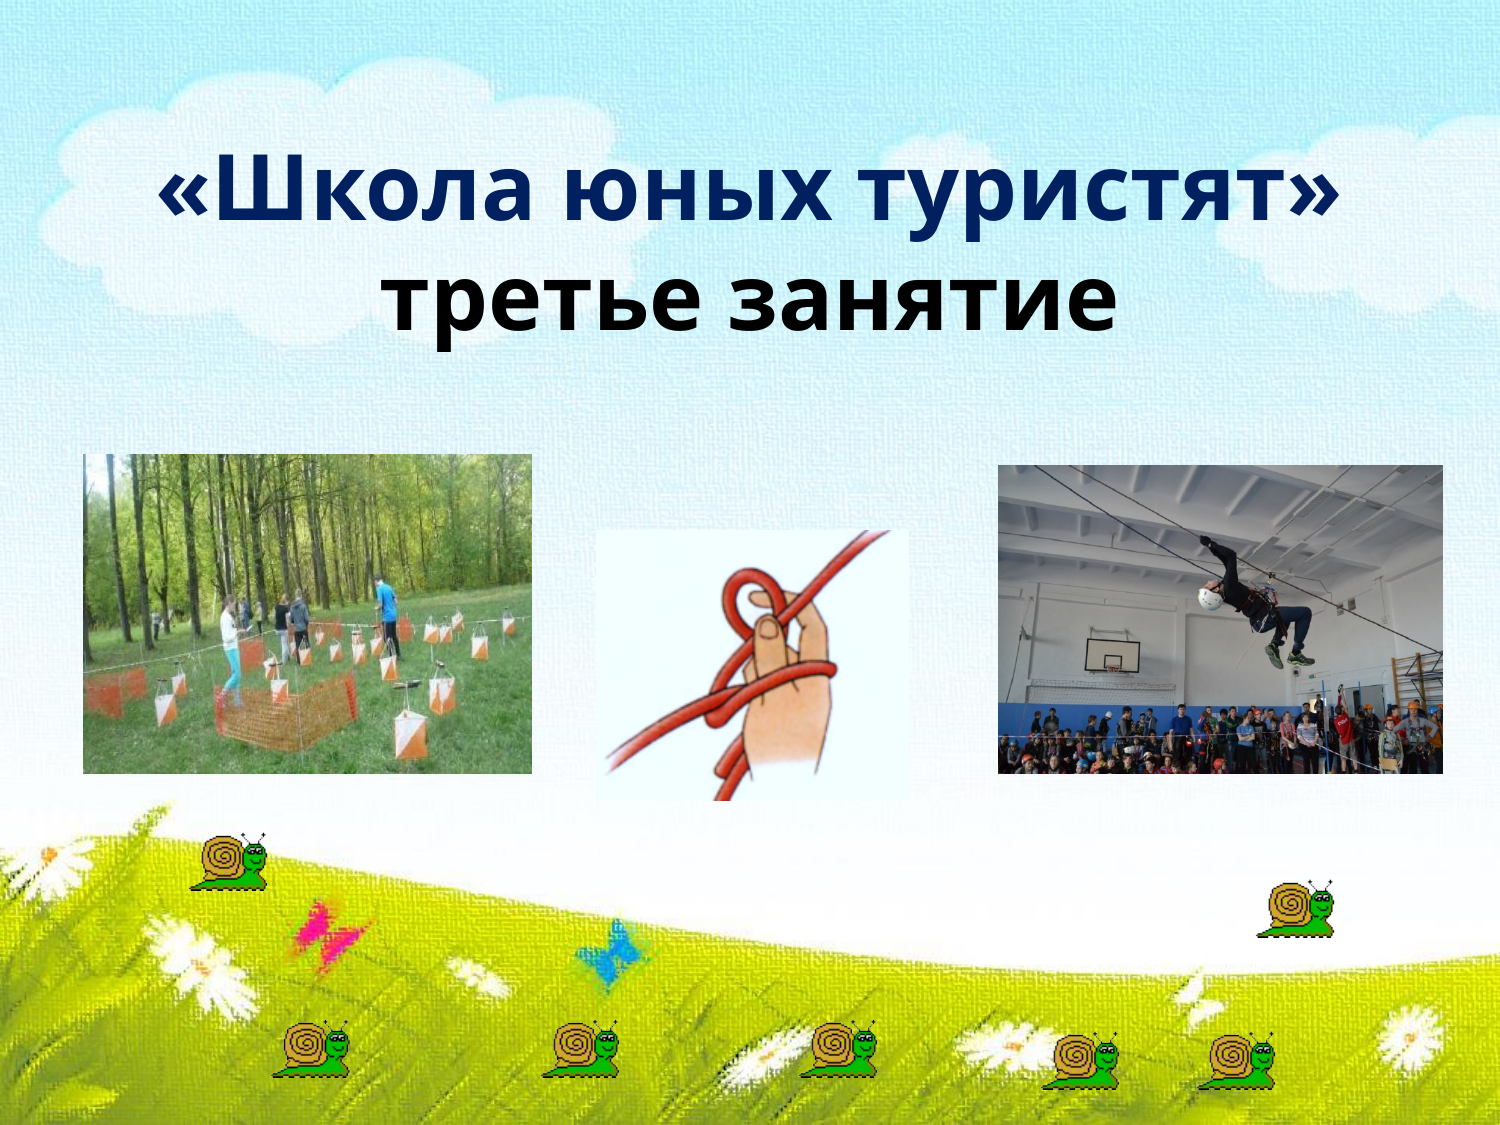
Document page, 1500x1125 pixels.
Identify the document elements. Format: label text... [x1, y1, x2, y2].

title «Школа юных туристят» третье занятие [75, 45, 1425, 433]
picture [0, 0, 1500, 1125]
